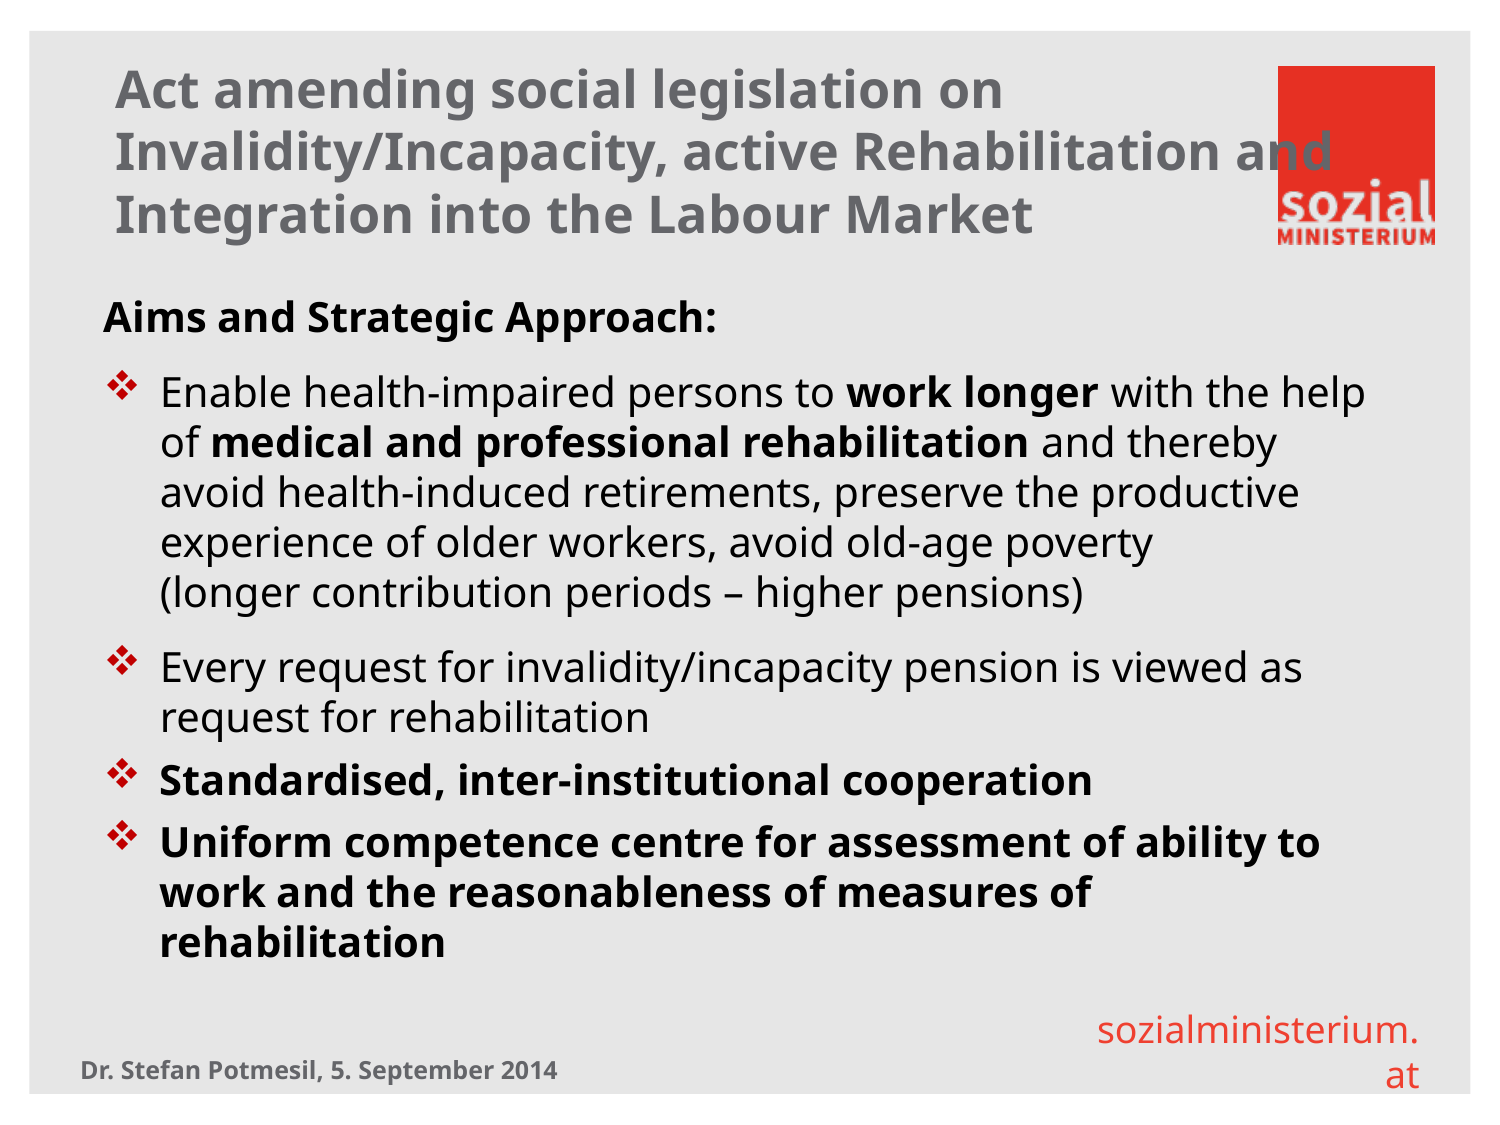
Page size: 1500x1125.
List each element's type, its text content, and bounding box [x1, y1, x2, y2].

title Act amending social legislation on Invalidity/Incapacity, active Rehabilitation and Integration into the Labour Market [100, 78, 1397, 222]
footer Dr. Stefan Potmesil, 5. September 2014 [64, 1046, 1058, 1125]
list Aims and Strategic Approach: Enable health-impaired persons to work longer with the help of medical and professional rehabilitation and thereby avoid health-induced retirements, preserve the productive experience of older workers, avoid old-age poverty (longer contribution periods – higher pensions) Every request for invalidity/incapacity pension is viewed as request for rehabilitation Standardised, inter-institutional cooperation Uniform competence centre for assessment of ability to work and the reasonableness of measures of rehabilitation [88, 208, 1387, 951]
picture [1278, 66, 1435, 245]
